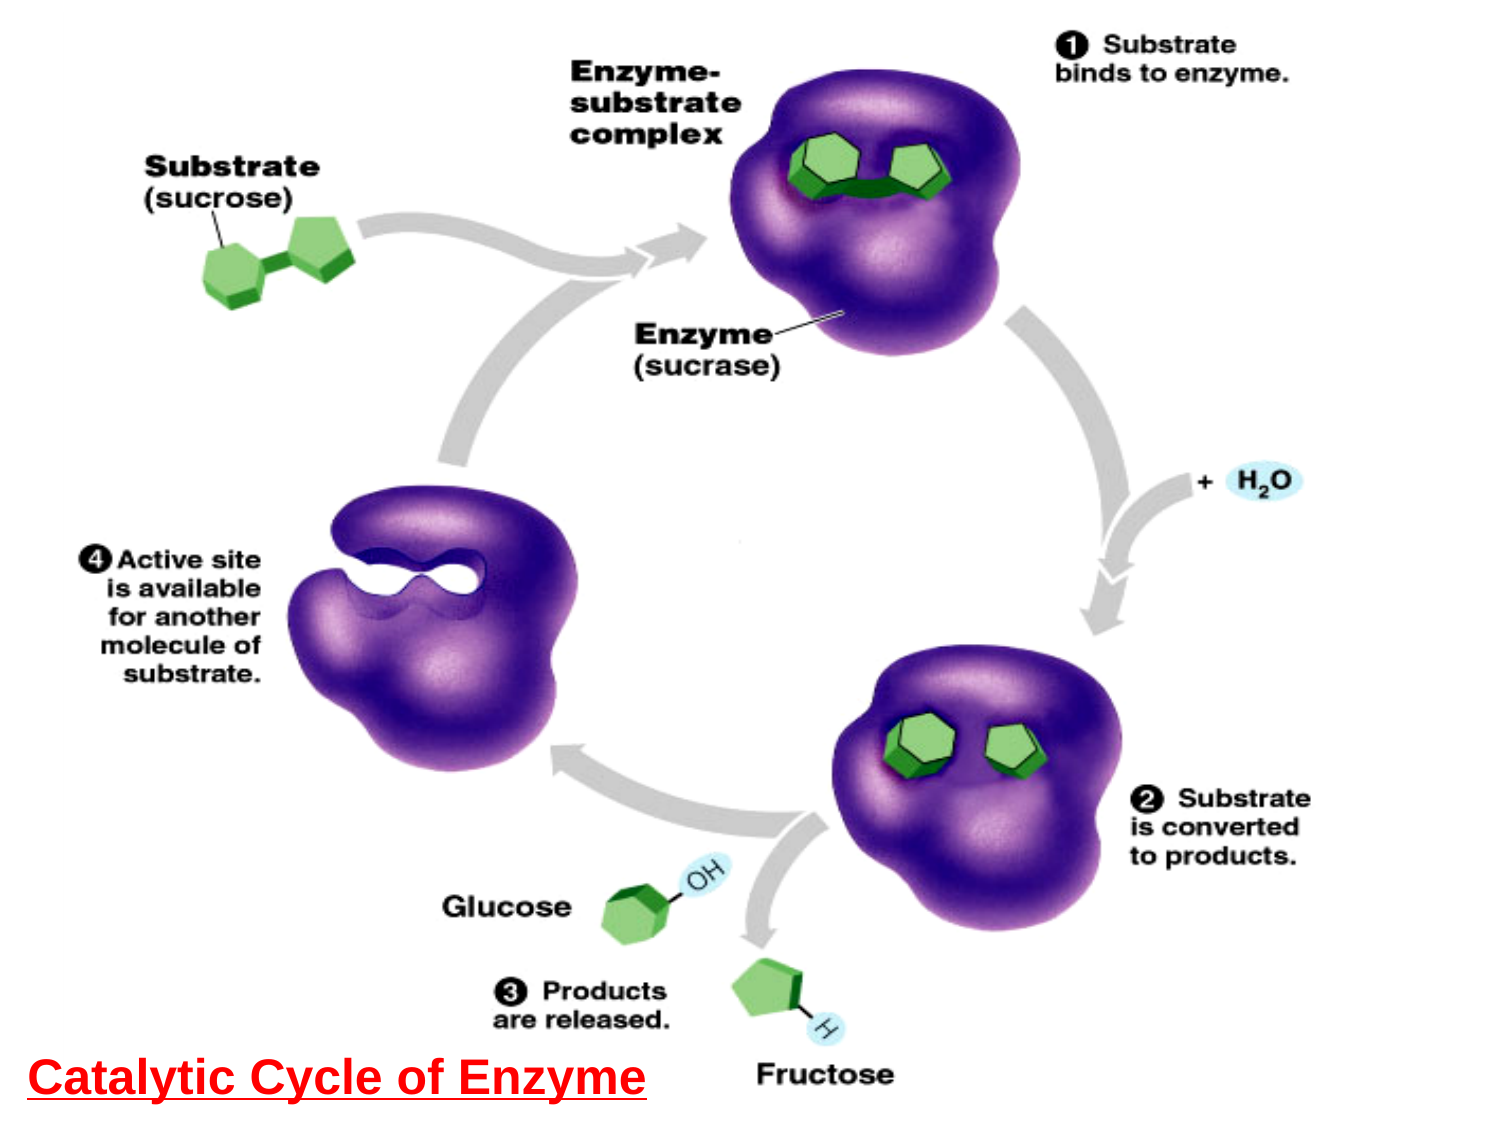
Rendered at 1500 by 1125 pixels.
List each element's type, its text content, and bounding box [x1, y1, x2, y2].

picture [62, 12, 1438, 1101]
text_box Catalytic Cycle of Enzyme [12, 1037, 688, 1113]
